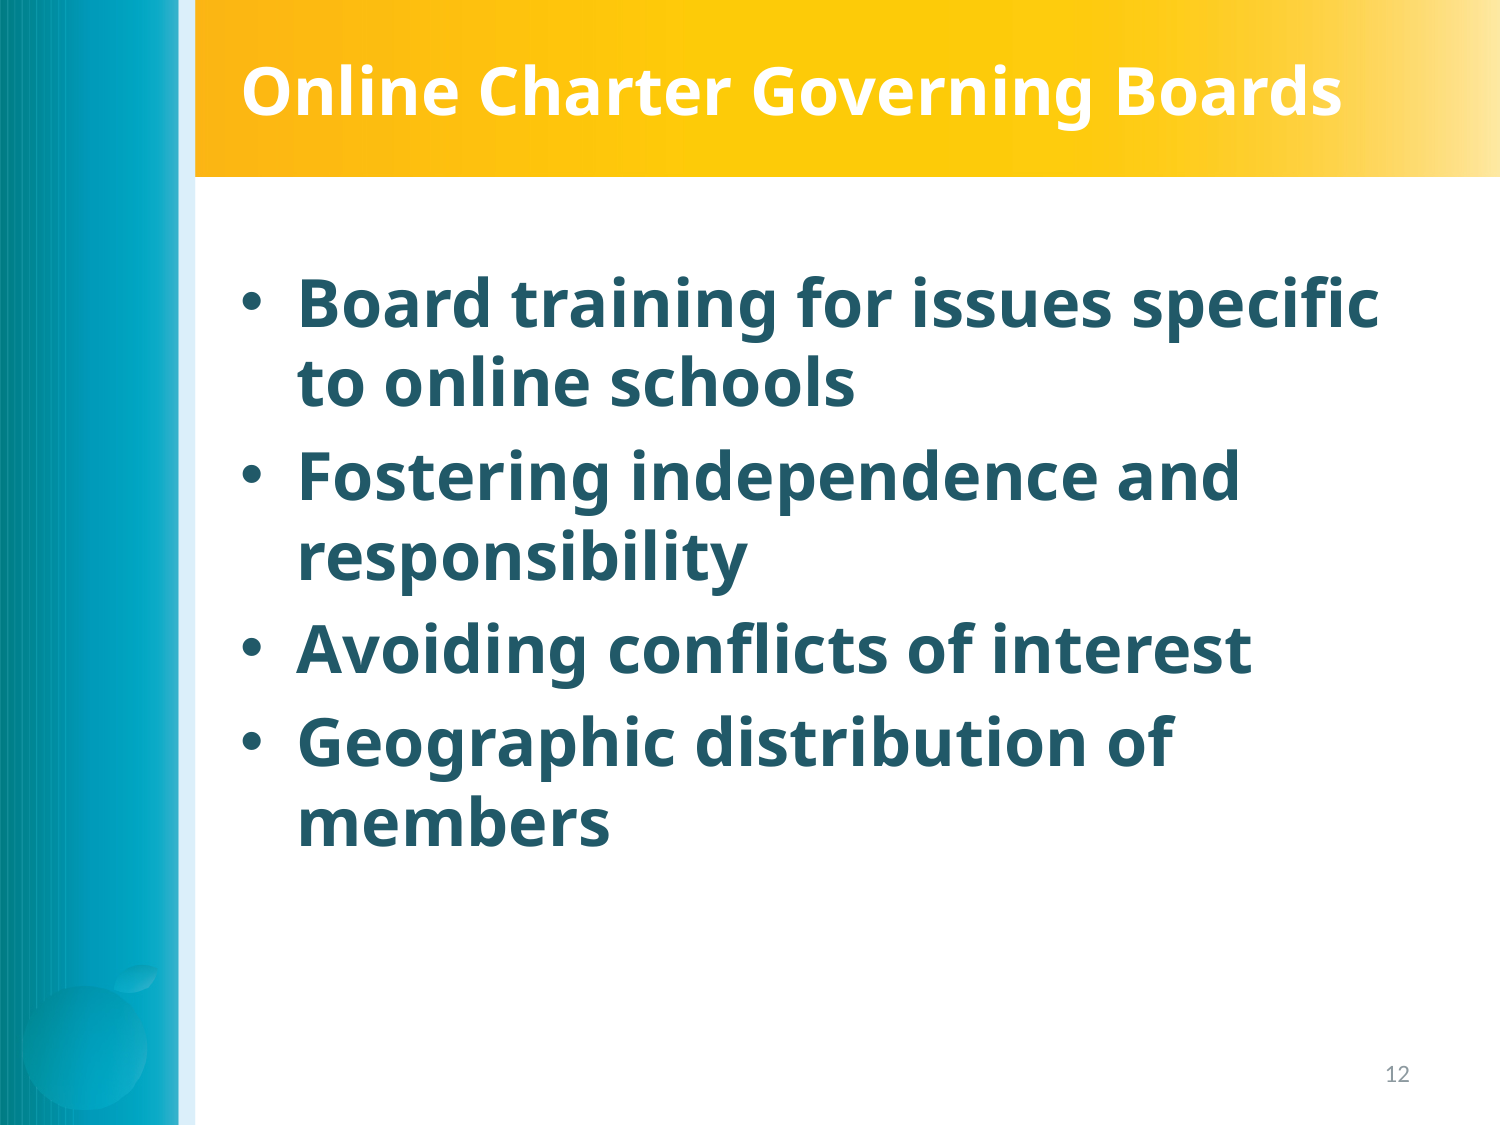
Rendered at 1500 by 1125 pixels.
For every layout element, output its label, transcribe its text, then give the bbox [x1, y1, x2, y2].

slide_number 12 [1074, 1042, 1425, 1103]
picture [0, 0, 1500, 1125]
title Online Charter Governing Boards [225, 0, 1500, 178]
list Board training for issues specific to online schools Fostering independence and responsibility Avoiding conflicts of interest Geographic distribution of members [224, 252, 1426, 996]
